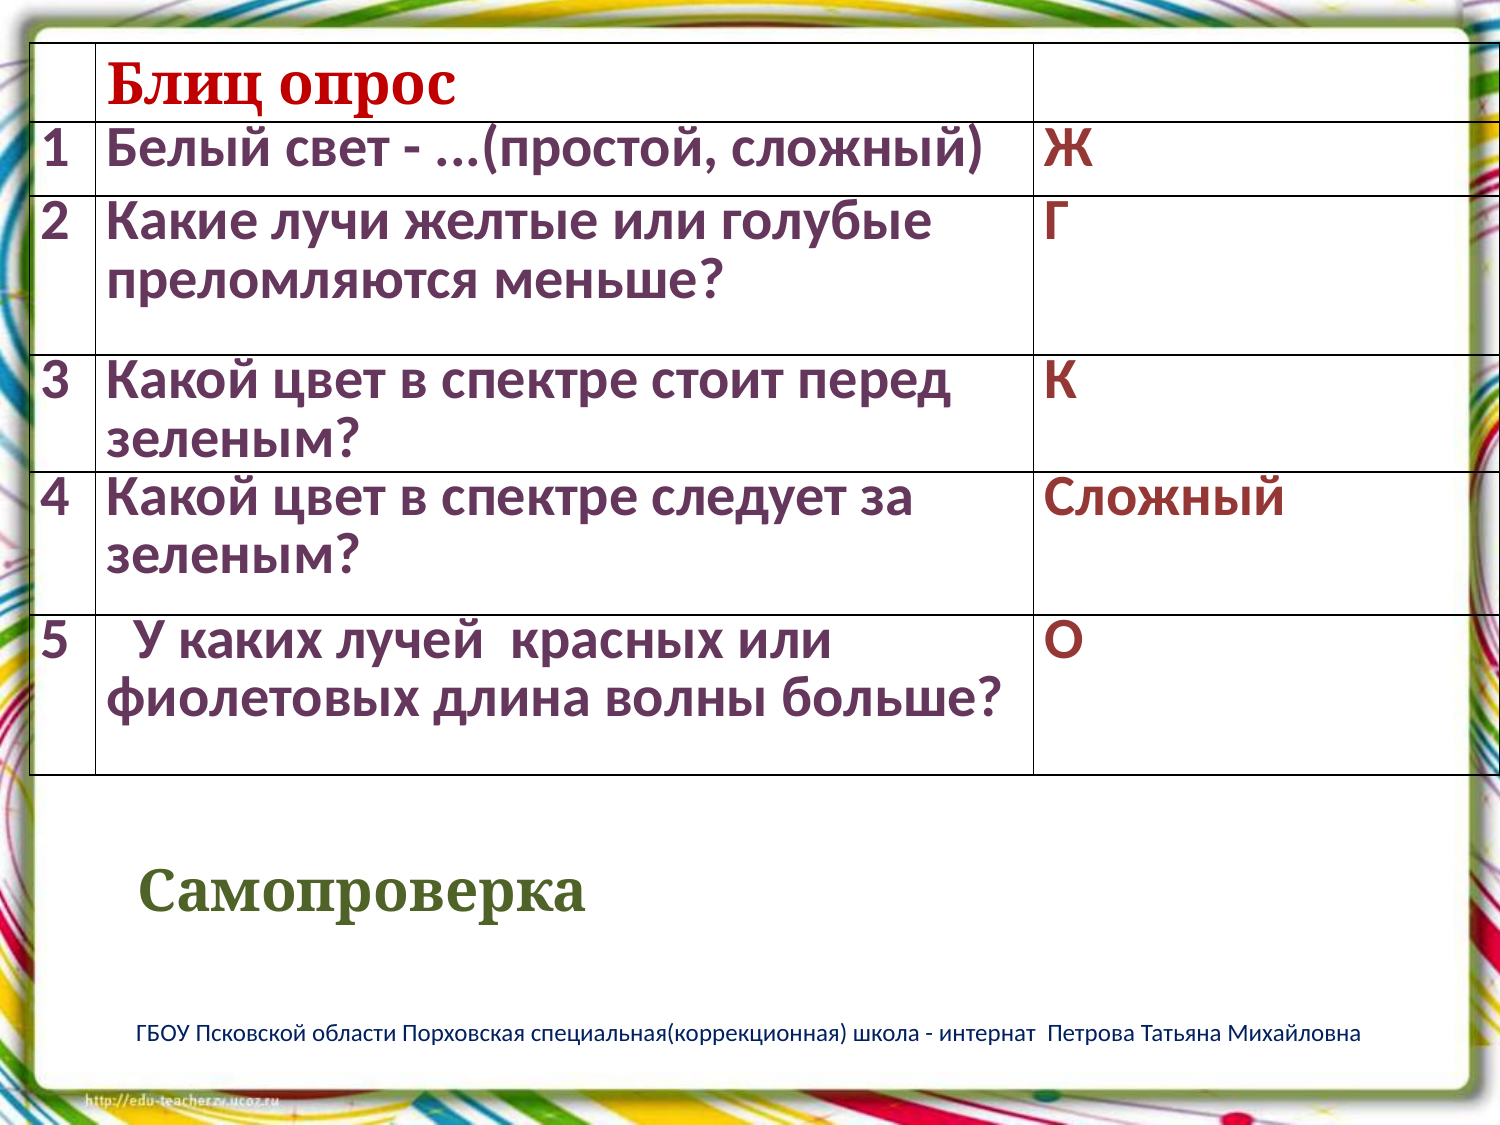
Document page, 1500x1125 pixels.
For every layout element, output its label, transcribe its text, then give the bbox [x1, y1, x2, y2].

table_cell Ж [1034, 123, 1499, 195]
table_cell 5 [30, 616, 95, 774]
table_cell 2 [30, 197, 95, 354]
table_cell Какой цвет в спектре следует за зеленым? [96, 473, 1033, 614]
table_cell 3 [30, 356, 95, 471]
table_cell У каких лучей красных или фиолетовых длина волны больше? [96, 616, 1033, 774]
table_cell Г [1034, 197, 1499, 354]
table_cell 4 [30, 473, 95, 614]
picture [0, 0, 1500, 1125]
table_cell Сложный [1034, 473, 1499, 614]
table_header Блиц опрос [96, 44, 1033, 121]
table_cell К [1034, 356, 1499, 471]
table_cell О [1034, 616, 1499, 774]
text_box Самопроверка [122, 846, 603, 931]
table_cell Белый свет - ...(простой, сложный) [96, 123, 1033, 195]
table_cell Какой цвет в спектре стоит перед зеленым? [96, 356, 1033, 471]
table_cell Какие лучи желтые или голубые преломляются меньше? [96, 197, 1033, 354]
table_cell 1 [30, 123, 95, 195]
table_header [1034, 44, 1499, 121]
footer ГБОУ Псковской области Порховская специальная(коррекционная) школа - интернат Петрова Татьяна Михайловна [29, 999, 1471, 1063]
table_header [30, 44, 95, 121]
